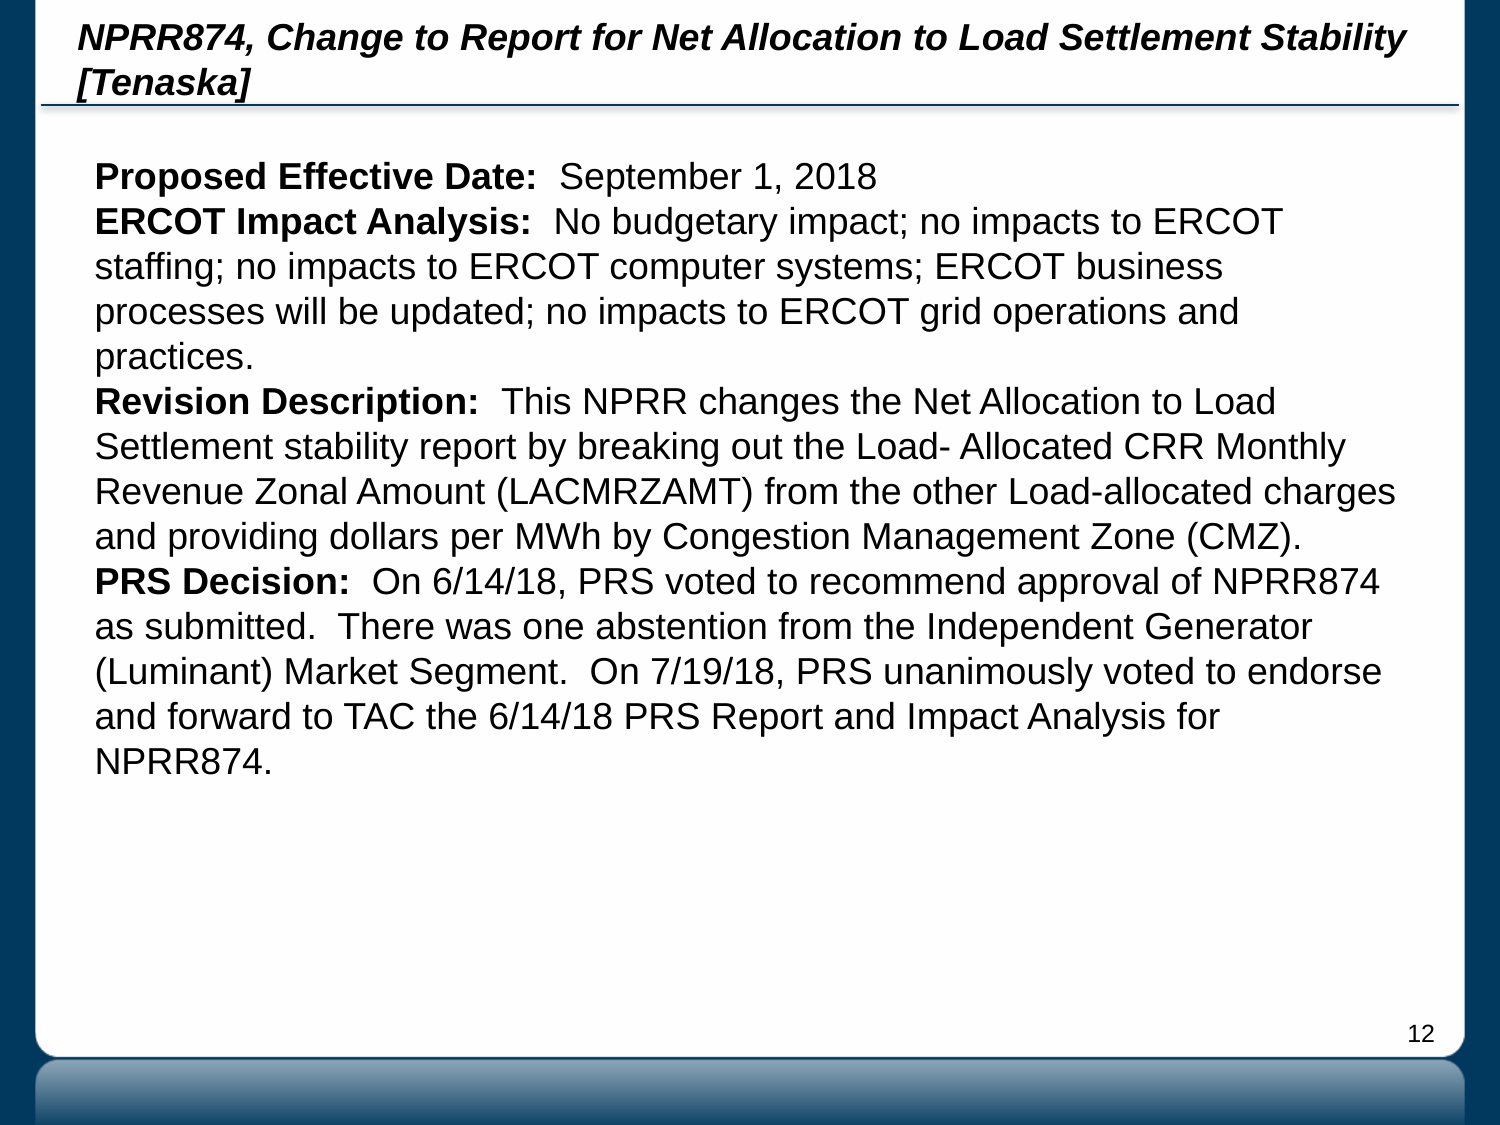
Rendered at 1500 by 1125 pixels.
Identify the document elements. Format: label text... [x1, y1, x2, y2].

picture [35, 0, 1465, 1125]
title NPRR874, Change to Report for Net Allocation to Load Settlement Stability [Tenaska] [62, 20, 1450, 97]
text_box Proposed Effective Date: September 1, 2018 ERCOT Impact Analysis: No budgetary impact; no impacts to ERCOT staffing; no impacts to ERCOT computer systems; ERCOT business processes will be updated; no impacts to ERCOT grid operations and practices. Revision Description: This NPRR changes the Net Allocation to Load Settlement stability report by breaking out the Load- Allocated CRR Monthly Revenue Zonal Amount (LACMRZAMT) from the other Load-allocated charges and providing dollars per MWh by Congestion Management Zone (CMZ). PRS Decision: On 6/14/18, PRS voted to recommend approval of NPRR874 as submitted. There was one abstention from the Independent Generator (Luminant) Market Segment. On 7/19/18, PRS unanimously voted to endorse and forward to TAC the 6/14/18 PRS Report and Impact Analysis for NPRR874. [79, 144, 1419, 789]
